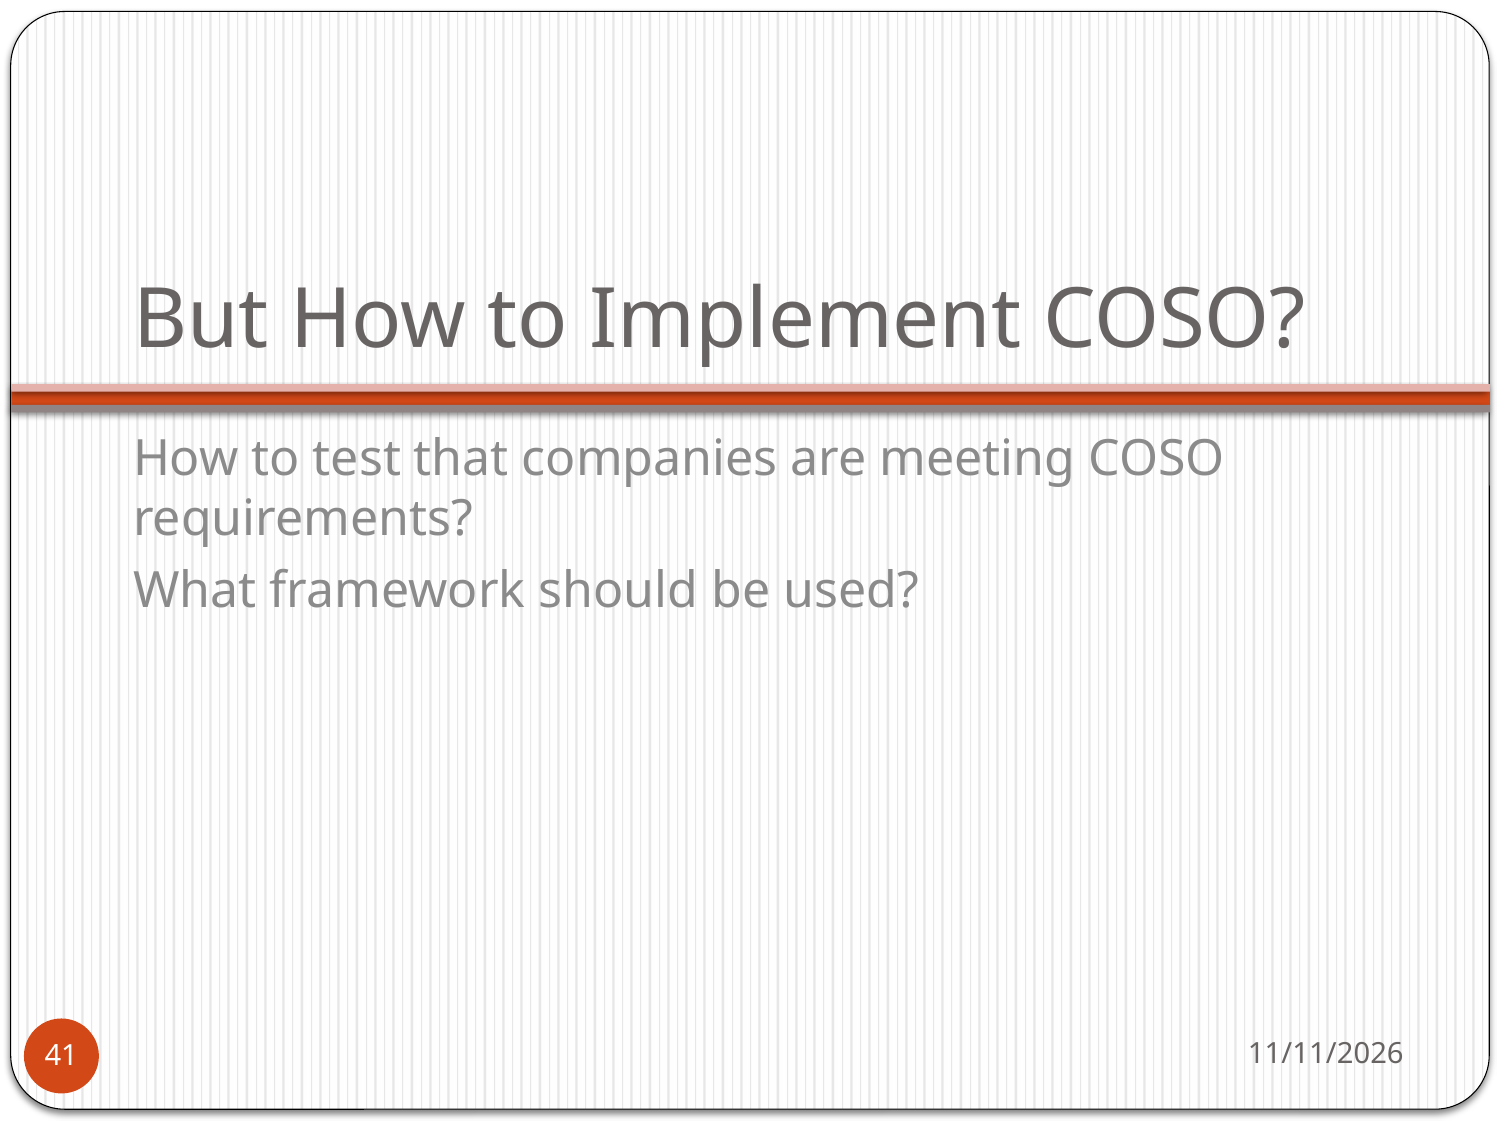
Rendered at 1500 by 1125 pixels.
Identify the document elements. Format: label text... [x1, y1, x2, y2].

list How to test that companies are meeting COSO requirements? What framework should be used? [118, 417, 1394, 638]
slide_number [1012, 1015, 1419, 1094]
title But How to Implement COSO? [118, 156, 1394, 380]
slide_number 41 [23, 1018, 99, 1094]
